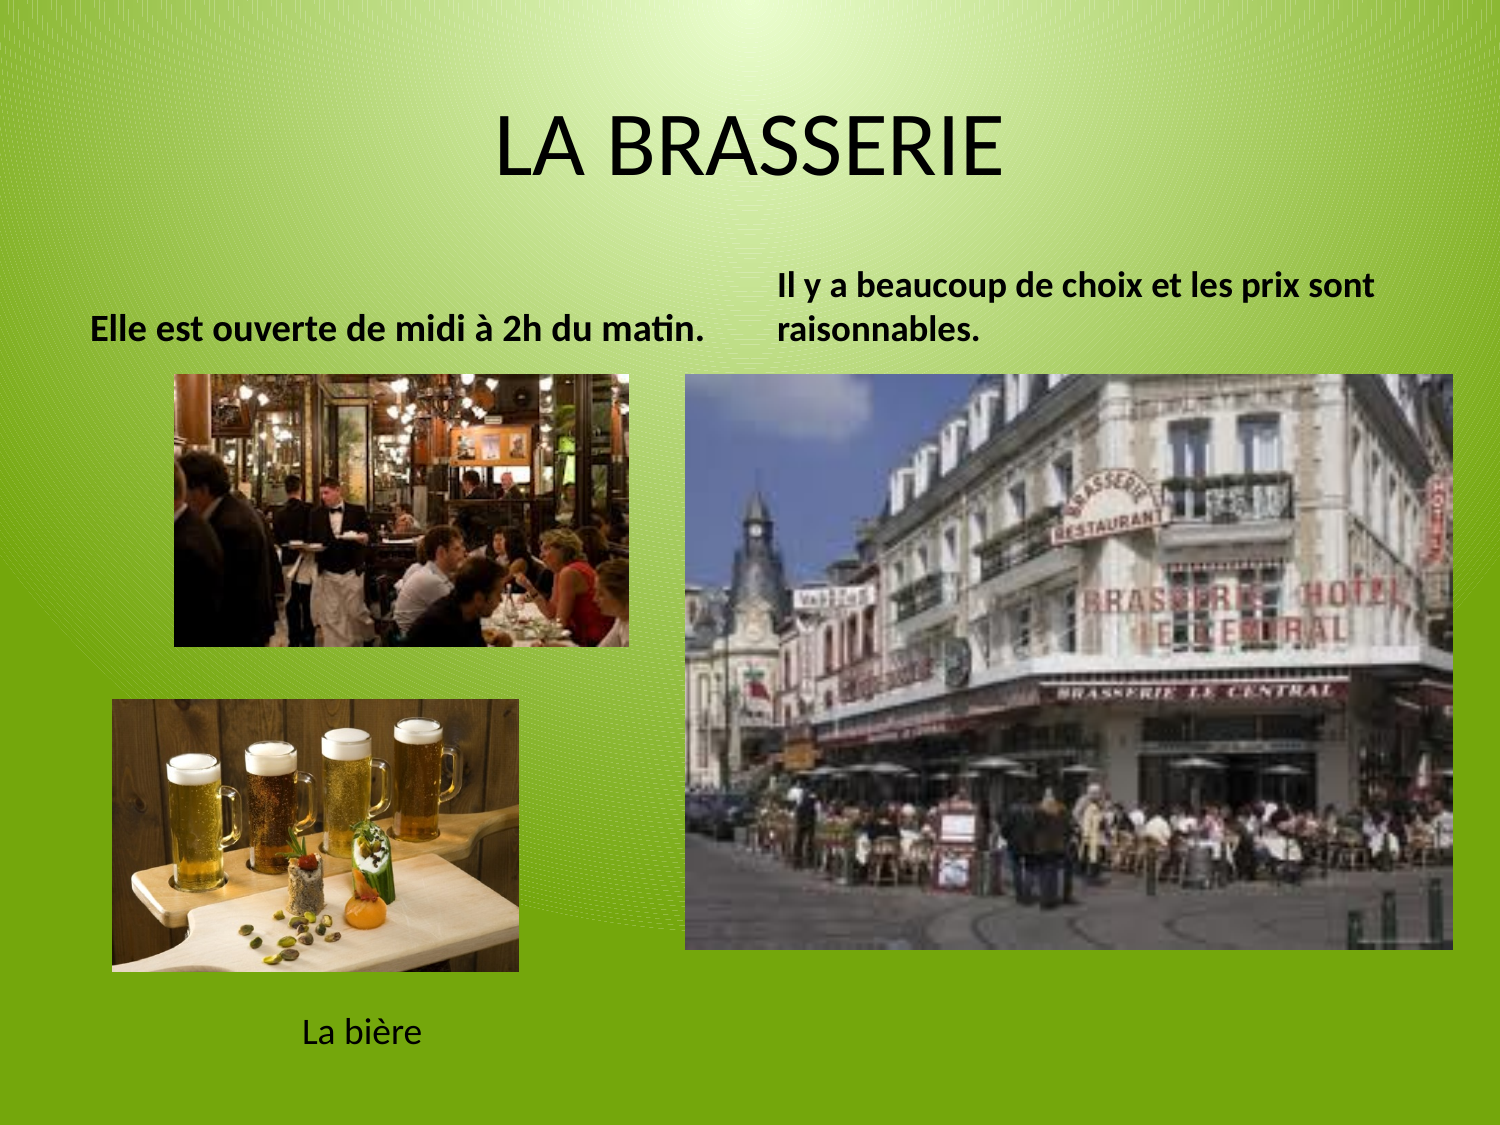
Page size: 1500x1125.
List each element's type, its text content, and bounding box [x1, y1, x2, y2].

list Elle est ouverte de midi à 2h du matin. [75, 251, 738, 357]
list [174, 374, 629, 648]
list Il y a beaucoup de choix et les prix sont raisonnables. [761, 251, 1425, 357]
text_box La bière [287, 999, 468, 1060]
title LA BRASSERIE [75, 45, 1425, 233]
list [684, 374, 1454, 951]
picture [112, 699, 520, 973]
